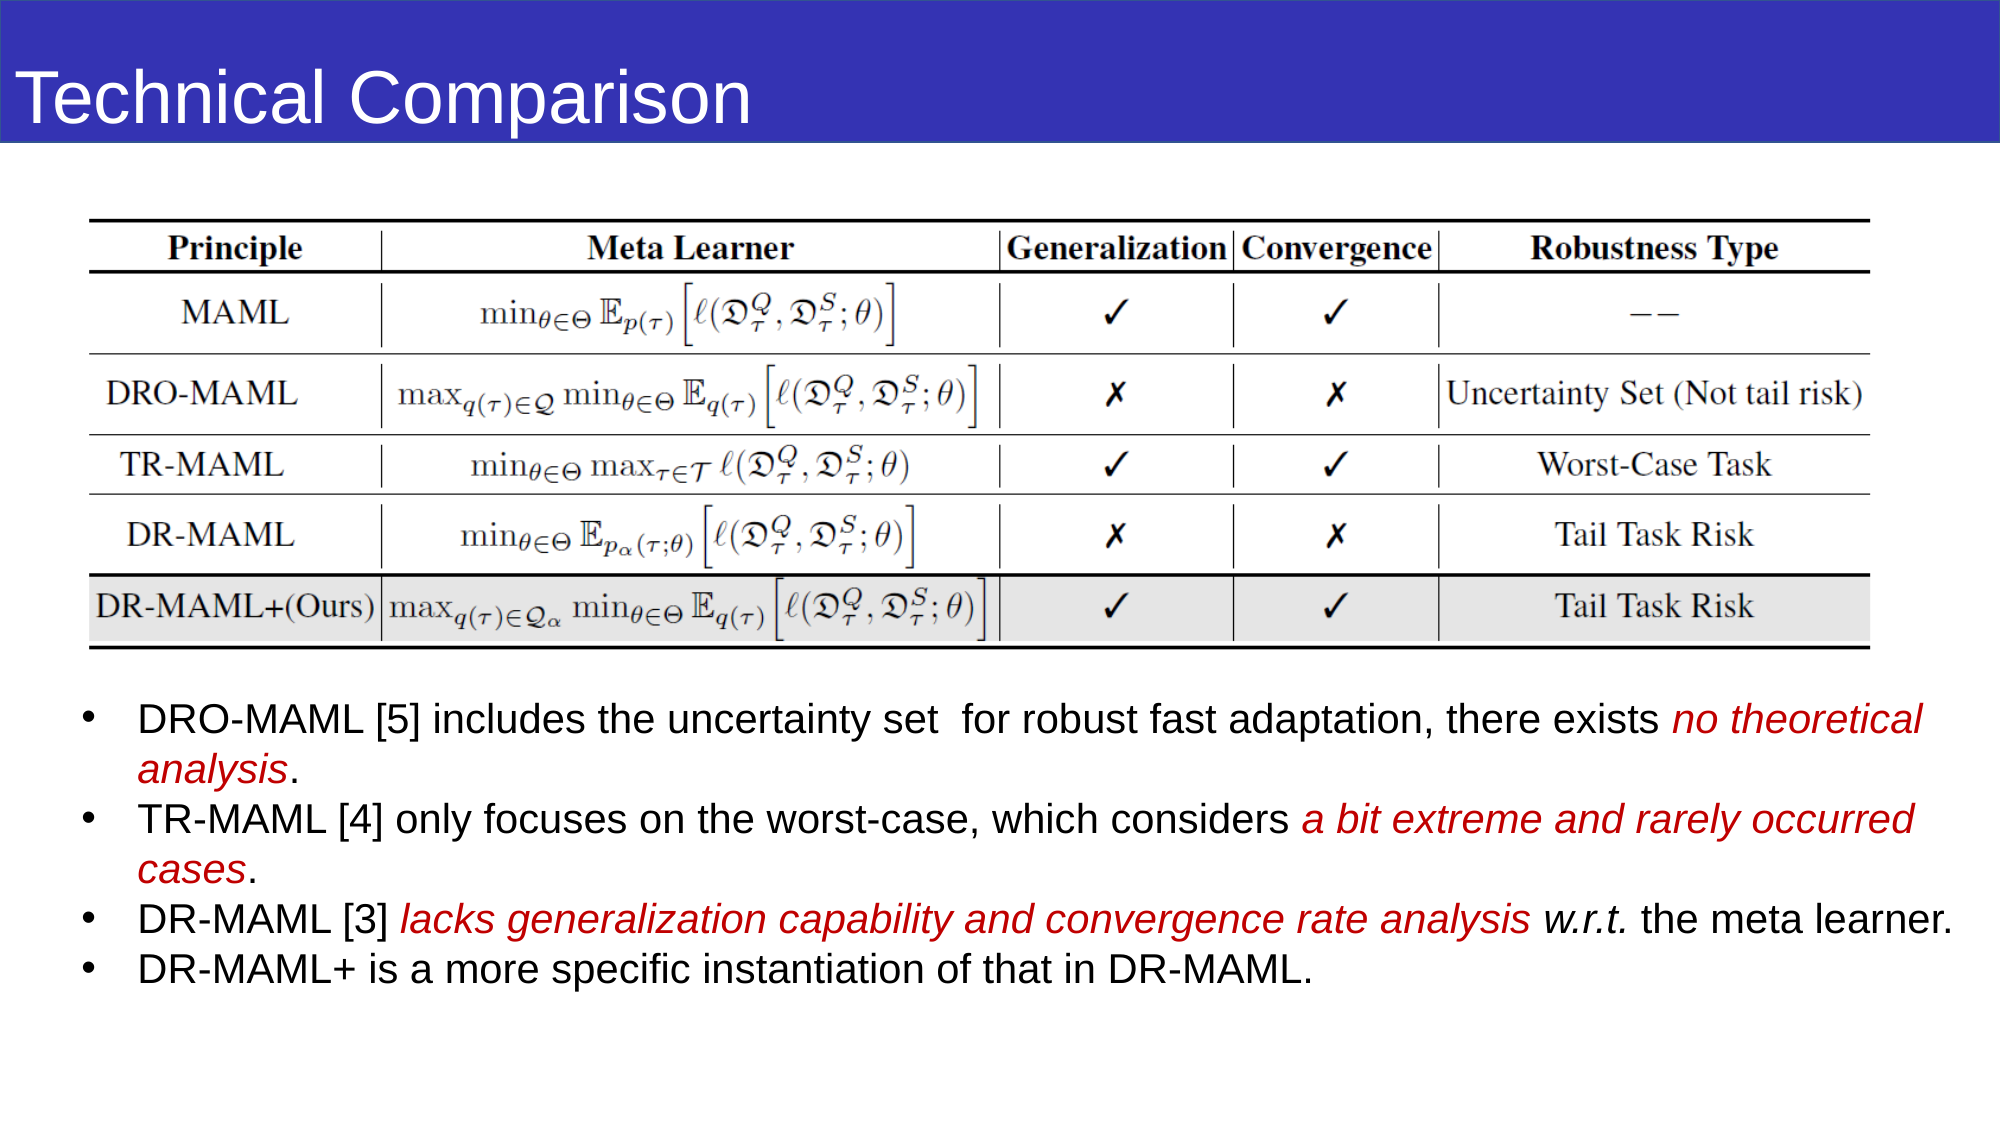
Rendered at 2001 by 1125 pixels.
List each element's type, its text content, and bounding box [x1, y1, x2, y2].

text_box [37, 194, 1888, 672]
text_box Technical Comparison [0, 0, 2000, 143]
